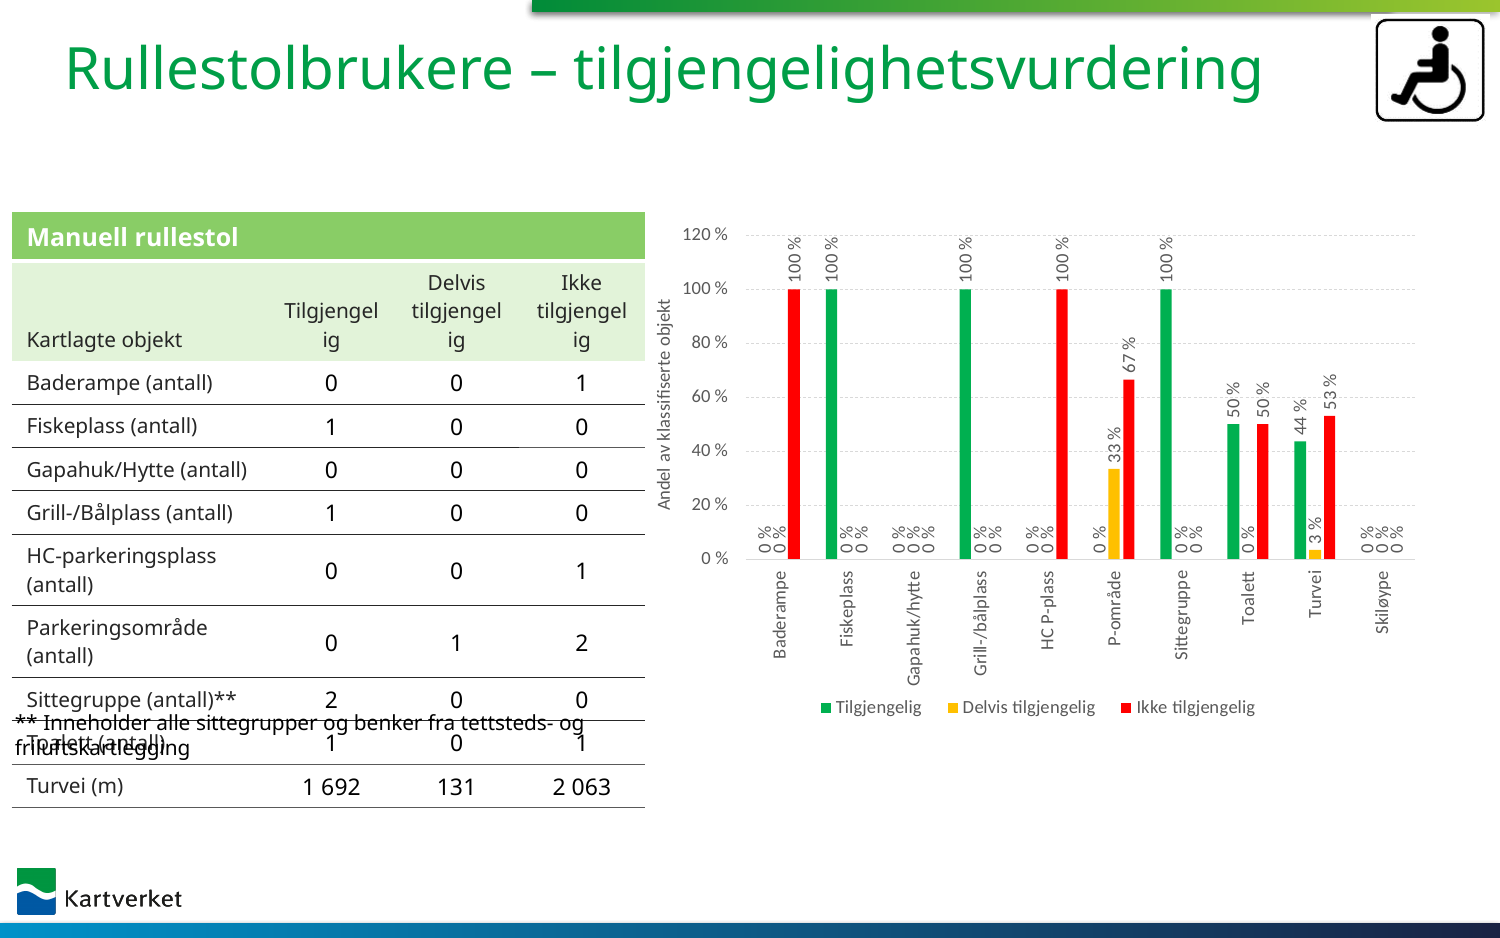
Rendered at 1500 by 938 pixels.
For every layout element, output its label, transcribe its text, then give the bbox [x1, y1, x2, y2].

table_cell 0 [519, 491, 638, 534]
table_cell 2 063 [519, 768, 645, 807]
table_cell Delvis tilgjengelig [394, 263, 519, 361]
table_cell 1 [519, 535, 638, 605]
table_cell 0 [519, 448, 638, 490]
table_cell 0 [519, 678, 638, 702]
table_cell Gapahuk/Hytte (antall) [12, 448, 269, 490]
text_box ** Inneholder alle sittegrupper og benker fra tettsteds- og friluftskartlegging [0, 702, 745, 768]
table_cell 0 [269, 361, 394, 404]
table_cell 0 [269, 606, 394, 677]
table_cell 0 [394, 535, 519, 605]
table_cell 0 [394, 678, 519, 702]
table_cell Tilgjengelig [269, 263, 394, 361]
table_cell 1 [269, 491, 394, 534]
table_cell 0 [394, 491, 519, 534]
table_cell 2 [519, 606, 638, 677]
table_cell Kartlagte objekt [12, 263, 269, 361]
table_cell Baderampe (antall) [12, 361, 269, 404]
table_cell Sittegruppe (antall)** [12, 678, 269, 702]
table_cell Ikke tilgjengelig [519, 263, 638, 361]
table_cell 1 692 [269, 768, 394, 807]
table_cell 0 [269, 448, 394, 490]
table_cell 0 [394, 361, 519, 404]
table_cell 0 [269, 535, 394, 605]
picture [1371, 13, 1491, 127]
table_cell 1 [394, 606, 519, 677]
table_cell Fiskeplass (antall) [12, 405, 269, 447]
table_cell 1 [269, 405, 394, 447]
text_box Rullestolbrukere – tilgjengelighetsvurdering [49, 12, 1372, 109]
table_cell 131 [394, 768, 519, 807]
table_cell Turvei (m) [12, 768, 269, 807]
picture [643, 218, 1426, 728]
table_cell 2 [269, 678, 394, 702]
table_header Manuell rullestol [12, 212, 645, 259]
table_cell HC-parkeringsplass (antall) [12, 535, 269, 605]
table_cell 1 [519, 361, 638, 404]
table_cell 0 [394, 405, 519, 447]
table_cell 0 [394, 448, 519, 490]
table_cell 0 [519, 405, 638, 447]
table_cell Parkeringsområde (antall) [12, 606, 269, 677]
table_cell Grill-/Bålplass (antall) [12, 491, 269, 534]
